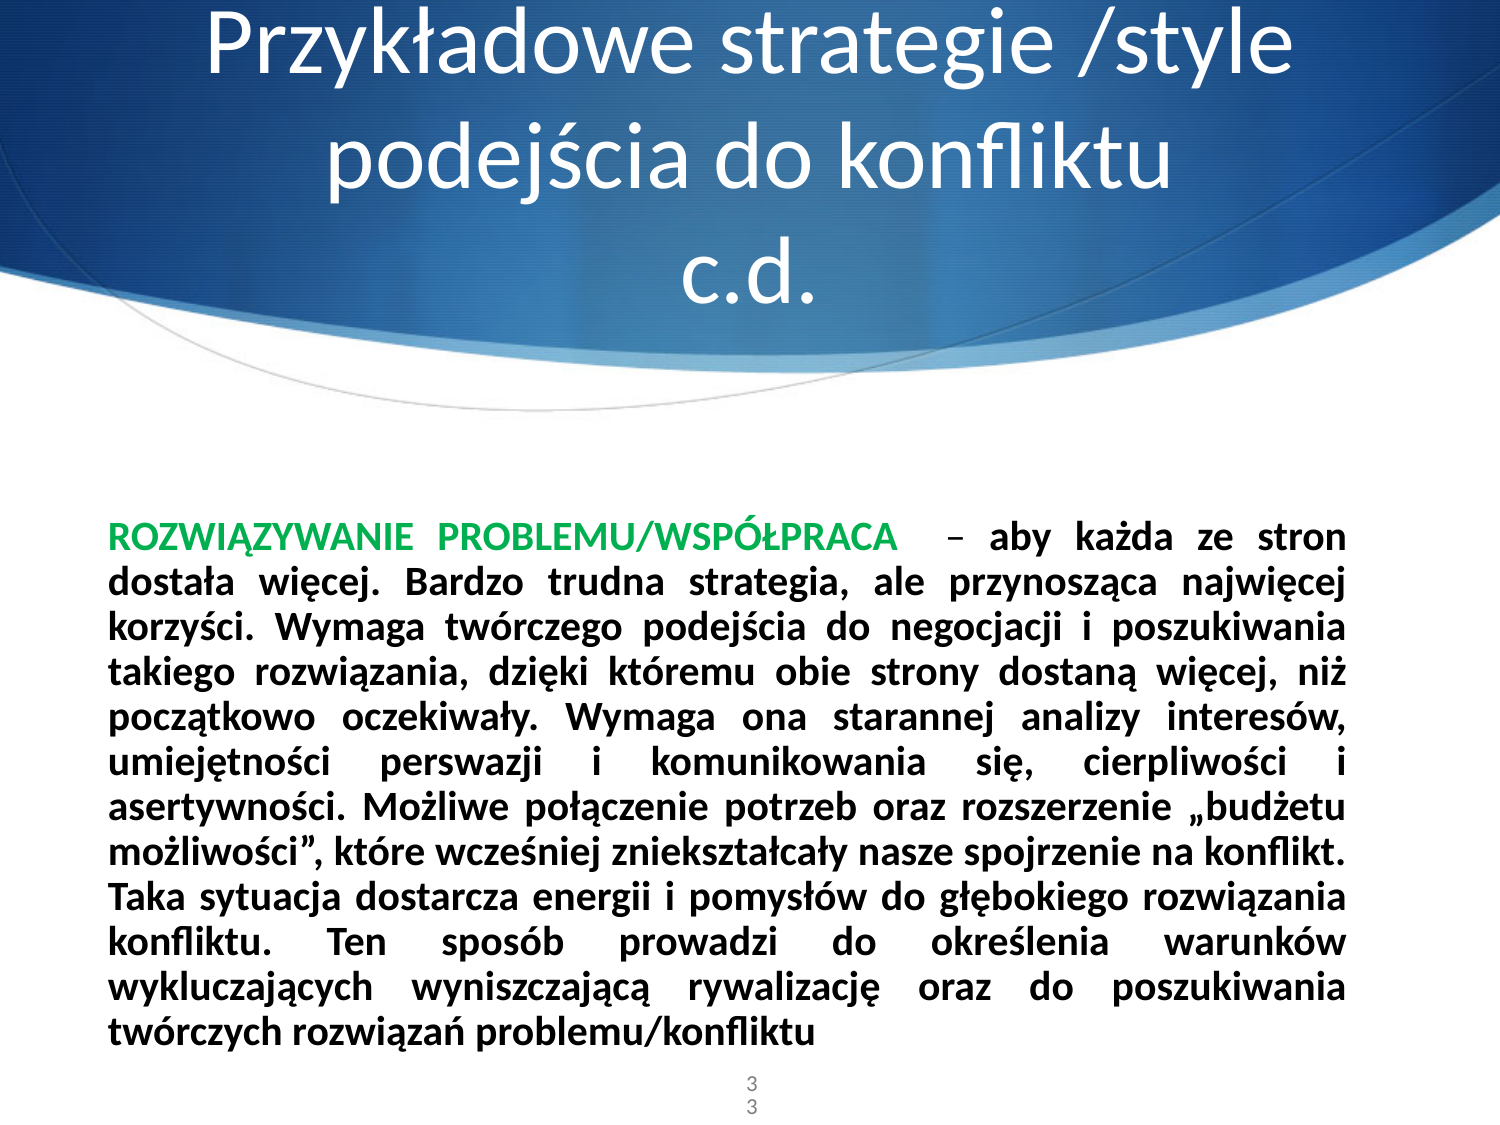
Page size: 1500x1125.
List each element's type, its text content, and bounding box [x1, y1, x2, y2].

picture [0, 0, 1500, 1125]
slide_number 33 [730, 1062, 769, 1103]
title Przykładowe strategie /style podejścia do konfliktu c.d. [75, 0, 1425, 301]
text_box ROZWIĄZYWANIE PROBLEMU/WSPÓŁPRACA – aby każda ze stron dostała więcej. Bardzo trudna strategia, ale przynosząca najwięcej korzyści. Wymaga twórczego podejścia do negocjacji i poszukiwania takiego rozwiązania, dzięki któremu obie strony dostaną więcej, niż początkowo oczekiwały. Wymaga ona starannej analizy interesów, umiejętności perswazji i komunikowania się, cierpliwości i asertywności. Możliwe połączenie potrzeb oraz rozszerzenie „budżetu możliwości”, które wcześniej zniekształcały nasze spojrzenie na konflikt. Taka sytuacja dostarcza energii i pomysłów do głębokiego rozwiązania konfliktu. Ten sposób prowadzi do określenia warunków wykluczających wyniszczającą rywalizację oraz do poszukiwania twórczych rozwiązań problemu/konfliktu [99, 506, 1363, 1062]
